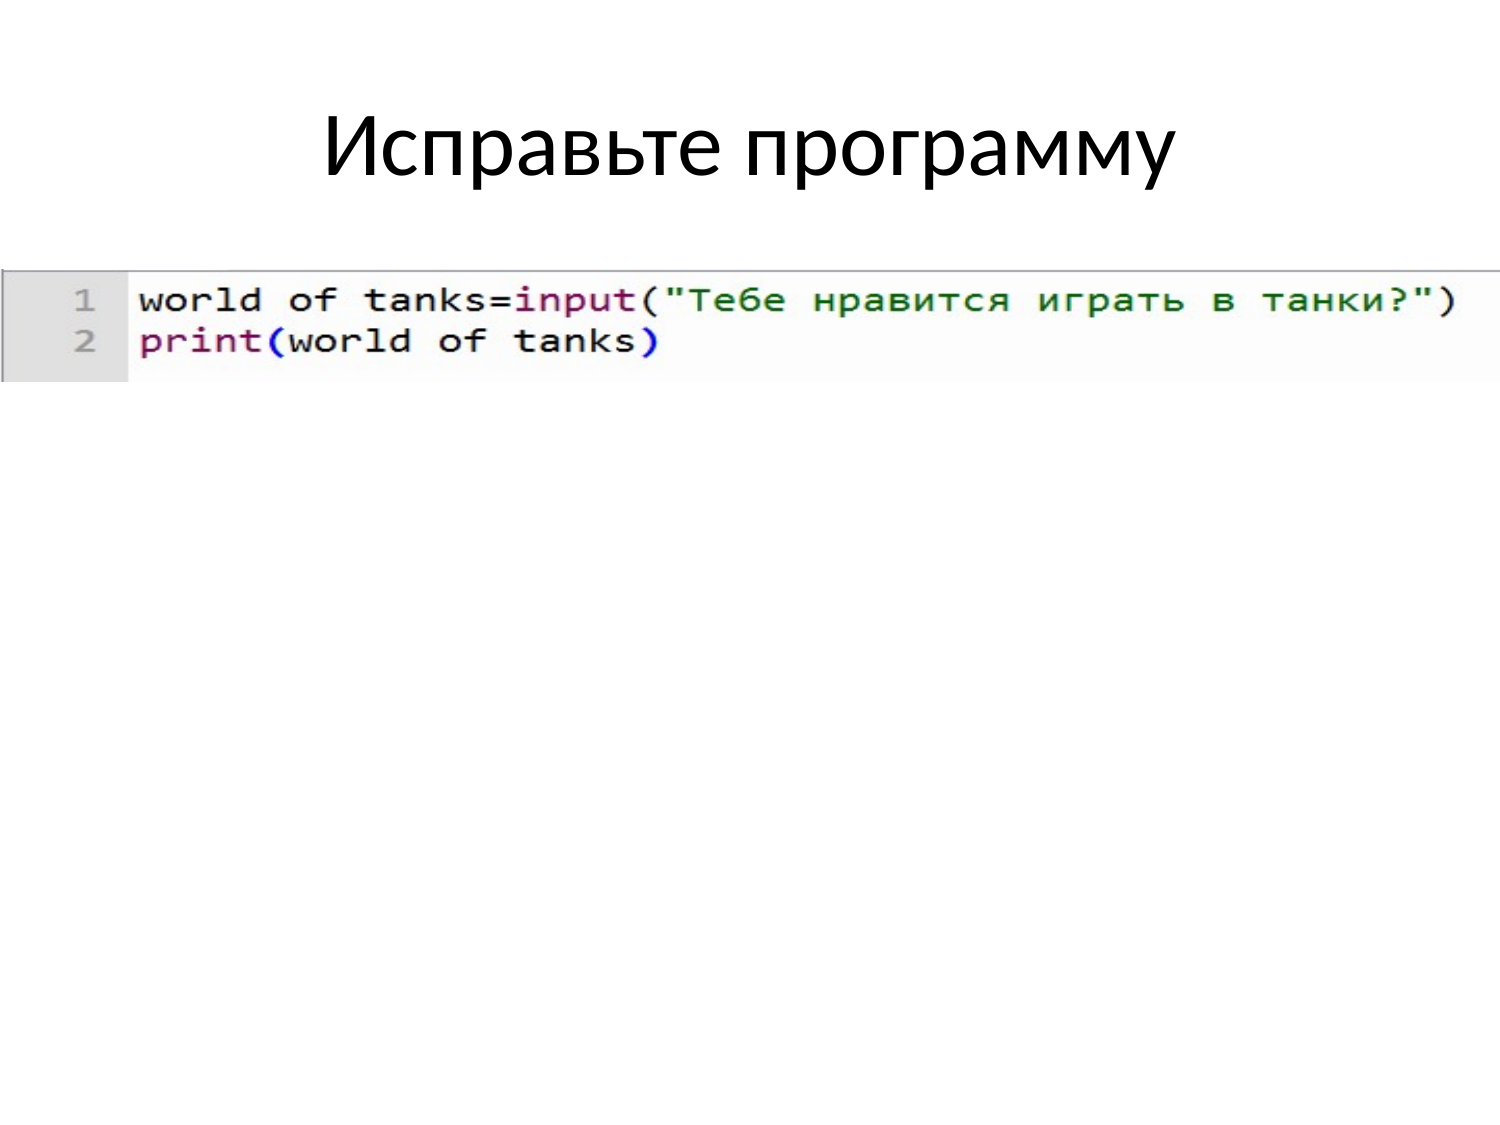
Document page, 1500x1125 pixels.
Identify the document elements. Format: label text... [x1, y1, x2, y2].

title Исправьте программу [75, 45, 1425, 233]
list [0, 269, 1500, 383]
